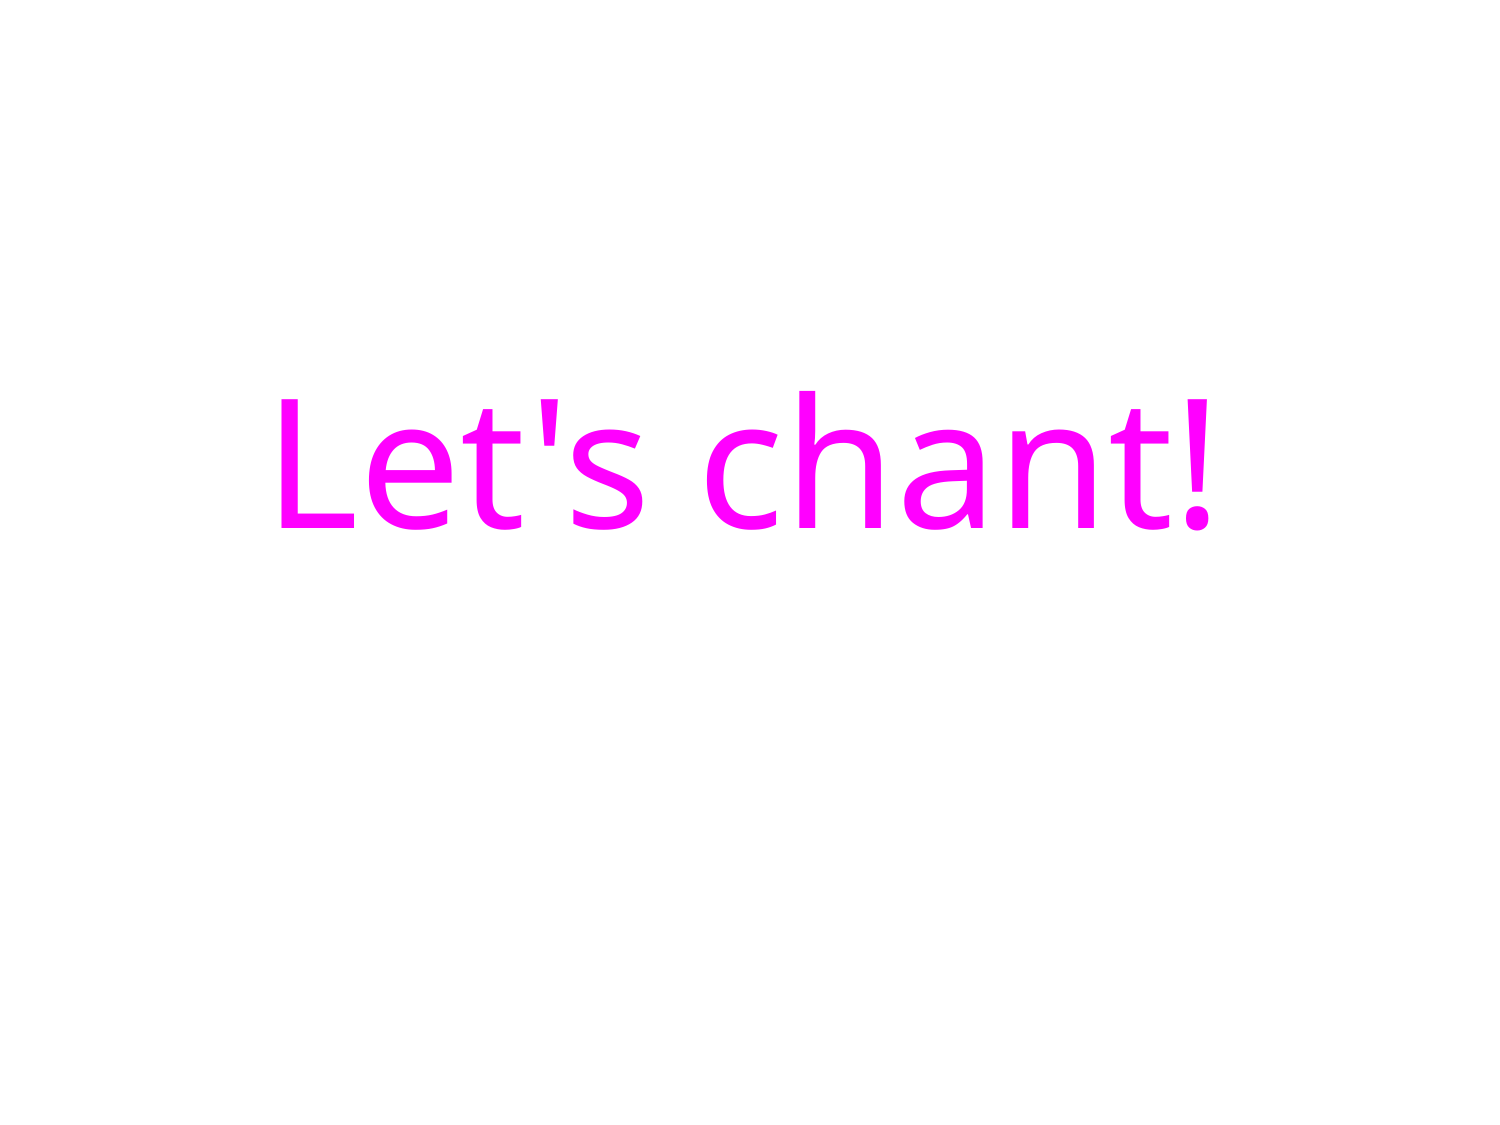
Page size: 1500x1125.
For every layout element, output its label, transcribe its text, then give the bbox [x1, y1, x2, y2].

text_box Let's chant! [253, 267, 1235, 646]
